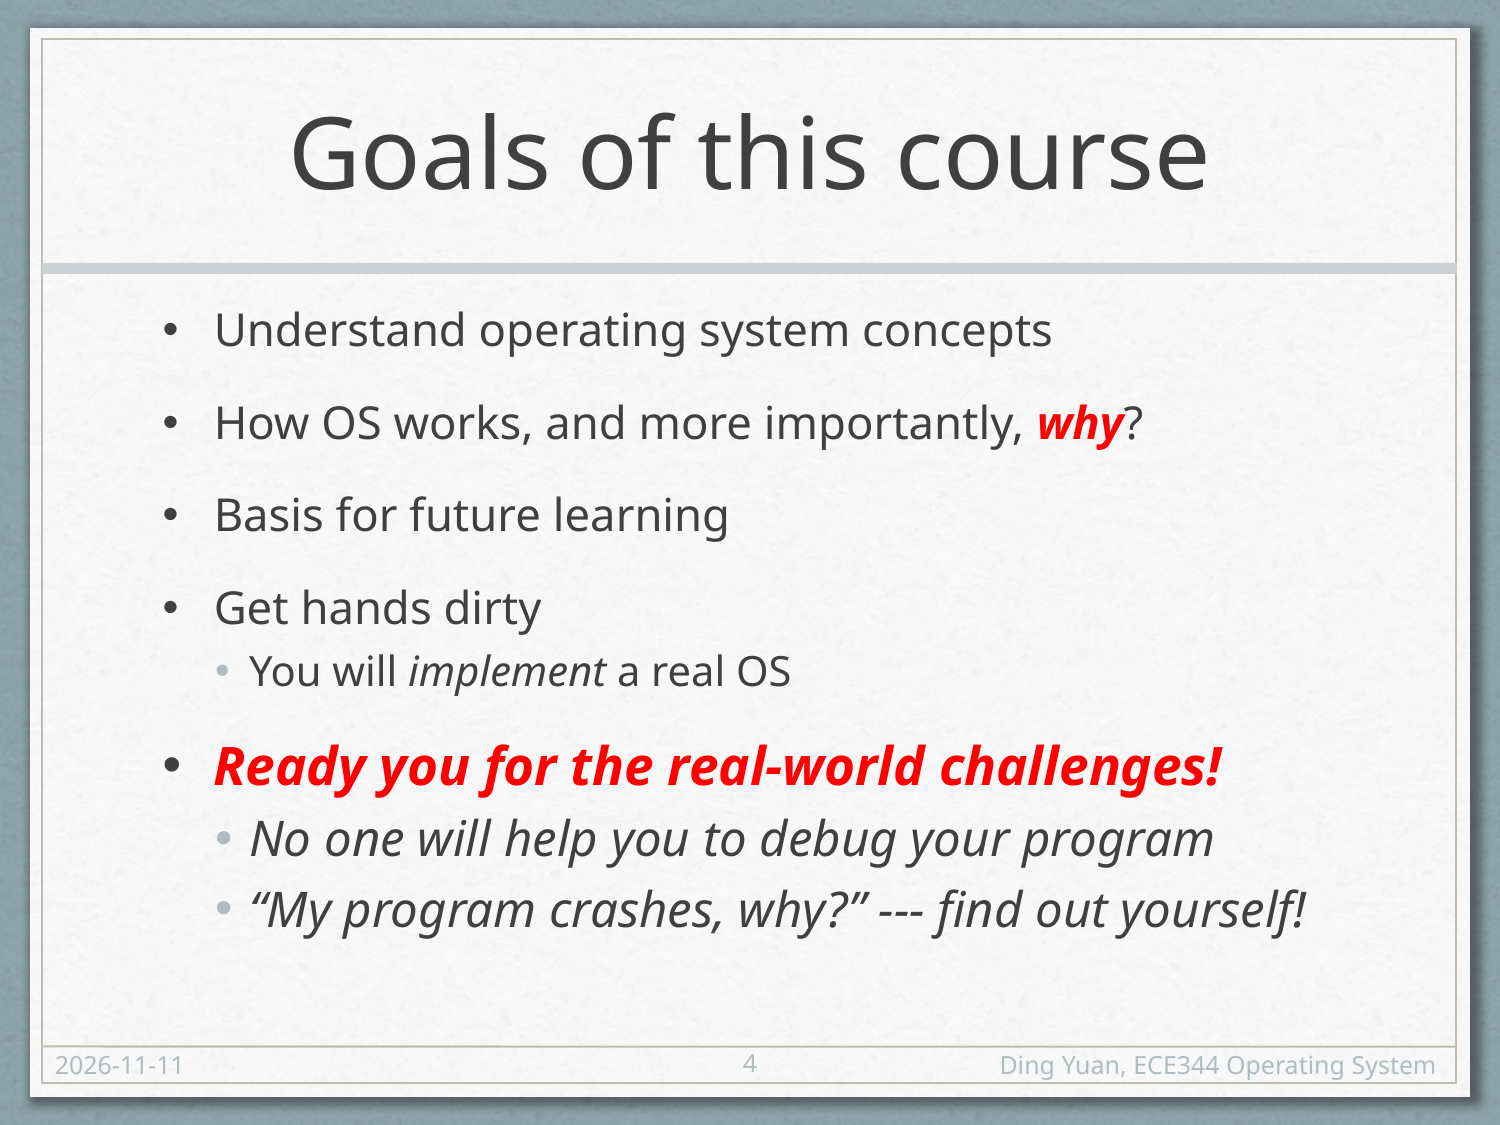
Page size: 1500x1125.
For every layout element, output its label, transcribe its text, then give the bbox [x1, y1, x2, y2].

picture [30, 28, 1470, 1097]
title Goals of this course [147, 40, 1353, 260]
list Understand operating system concepts How OS works, and more importantly, why? Basis for future learning Get hands dirty You will implement a real OS Ready you for the real-world challenges! No one will help you to debug your program “My program crashes, why?” --- find out yourself! [147, 293, 1353, 995]
footer Ding Yuan, ECE344 Operating System [977, 1045, 1453, 1088]
slide_number 4 [687, 1042, 813, 1088]
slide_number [39, 1045, 390, 1088]
